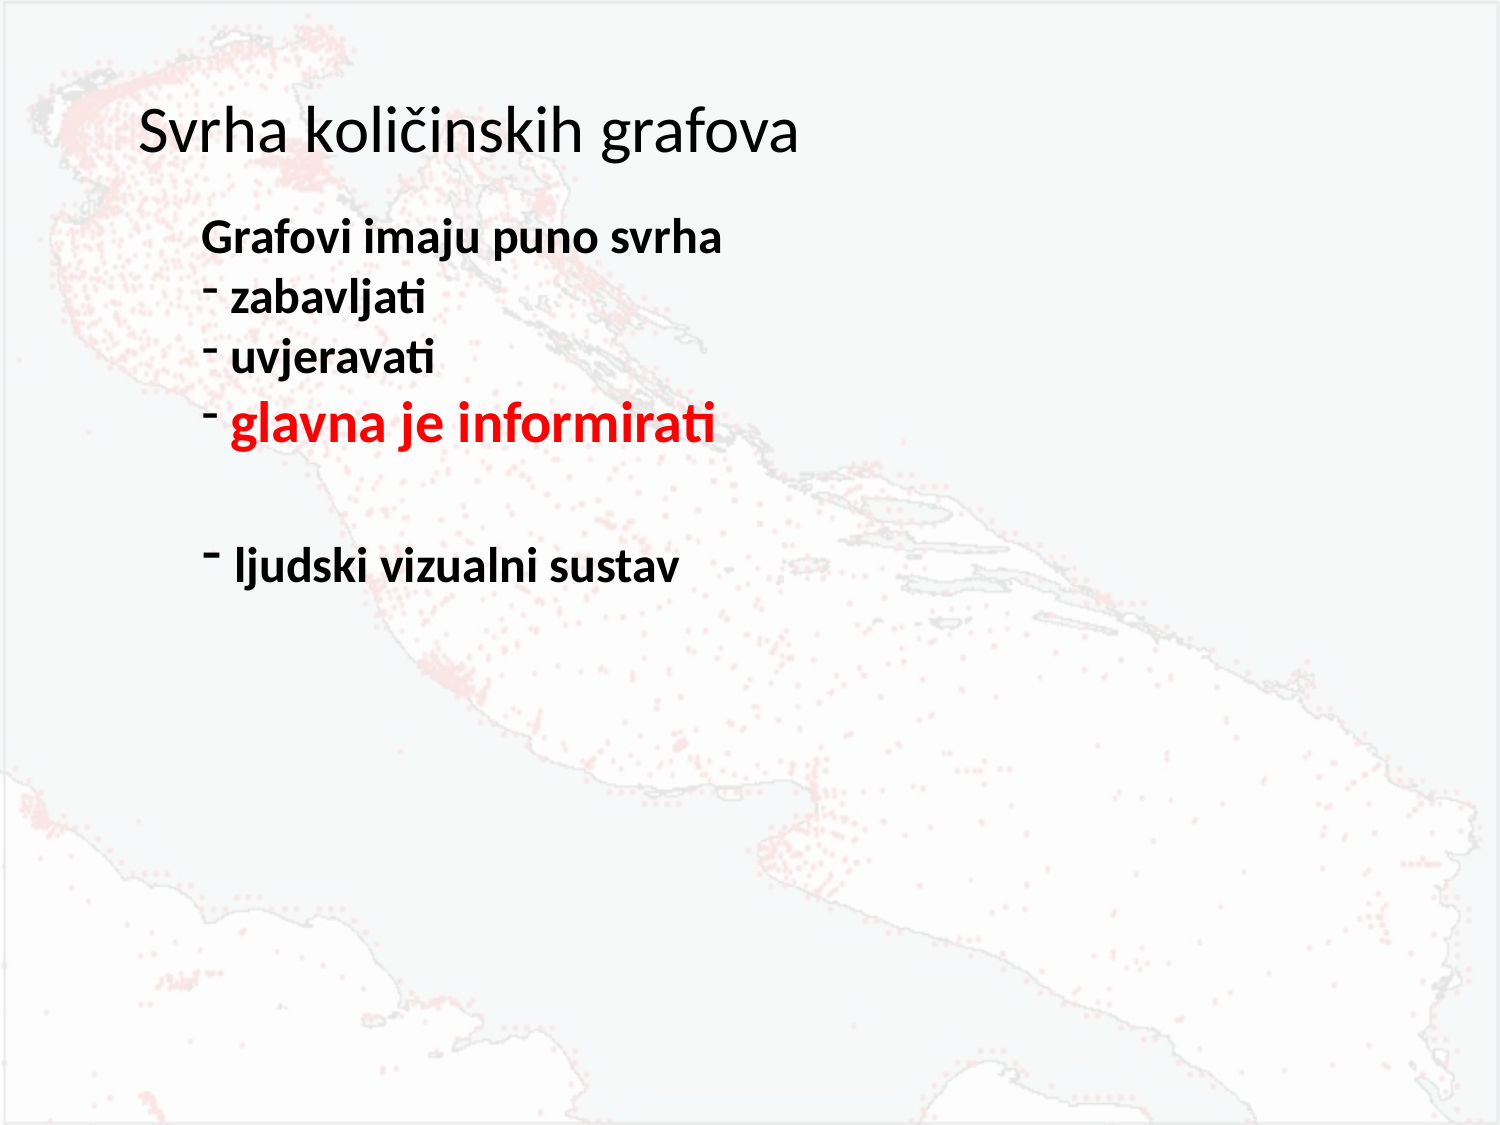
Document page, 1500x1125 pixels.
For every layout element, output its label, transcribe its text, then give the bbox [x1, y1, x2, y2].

text_box Svrha količinskih grafova [123, 78, 1242, 173]
text_box Grafovi imaju puno svrha zabavljati uvjeravati glavna je informirati ljudski vizualni sustav [187, 196, 739, 741]
